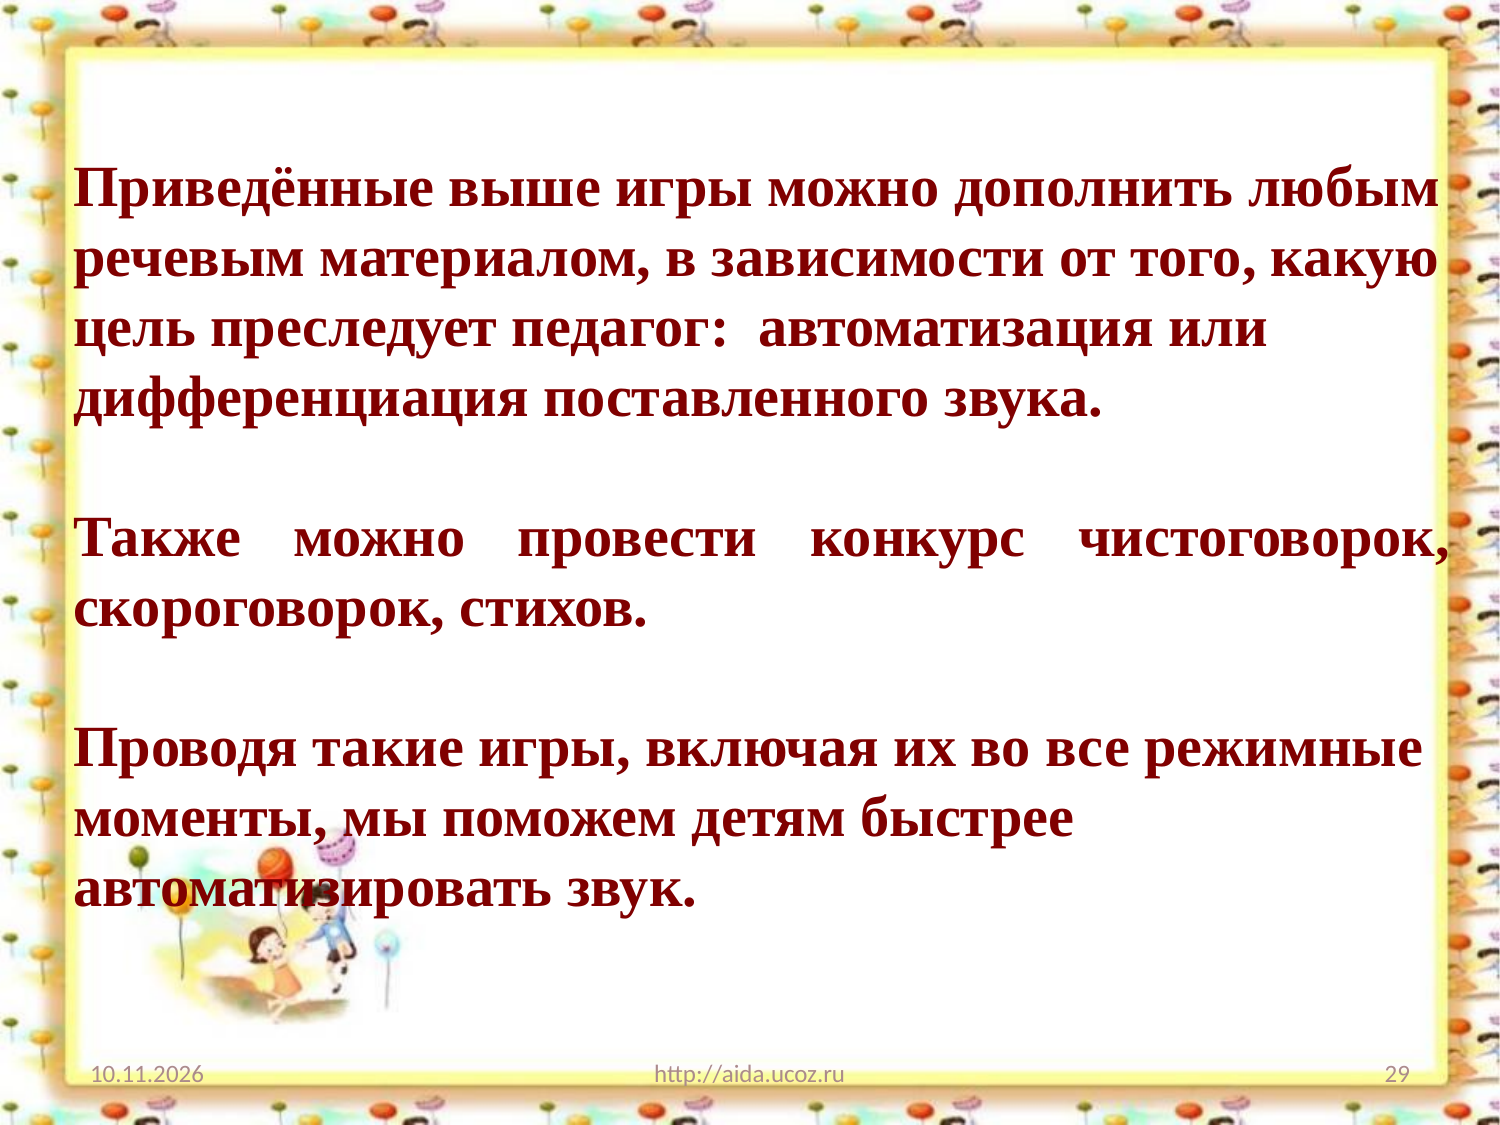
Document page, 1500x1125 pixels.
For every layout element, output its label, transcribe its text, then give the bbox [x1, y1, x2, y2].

footer http://aida.ucoz.ru [512, 1042, 988, 1103]
picture [0, 0, 1500, 1125]
text_box Приведённые выше игры можно дополнить любым речевым материалом, в зависимости от того, какую цель преследует педагог: автоматизация или дифференциация поставленного звука. Также можно провести конкурс чистоговорок, скороговорок, стихов. Проводя такие игры, включая их во все режимные моменты, мы поможем детям быстрее автоматизировать звук. [58, 140, 1465, 926]
slide_number 29 [1074, 1042, 1425, 1103]
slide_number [75, 1042, 425, 1103]
